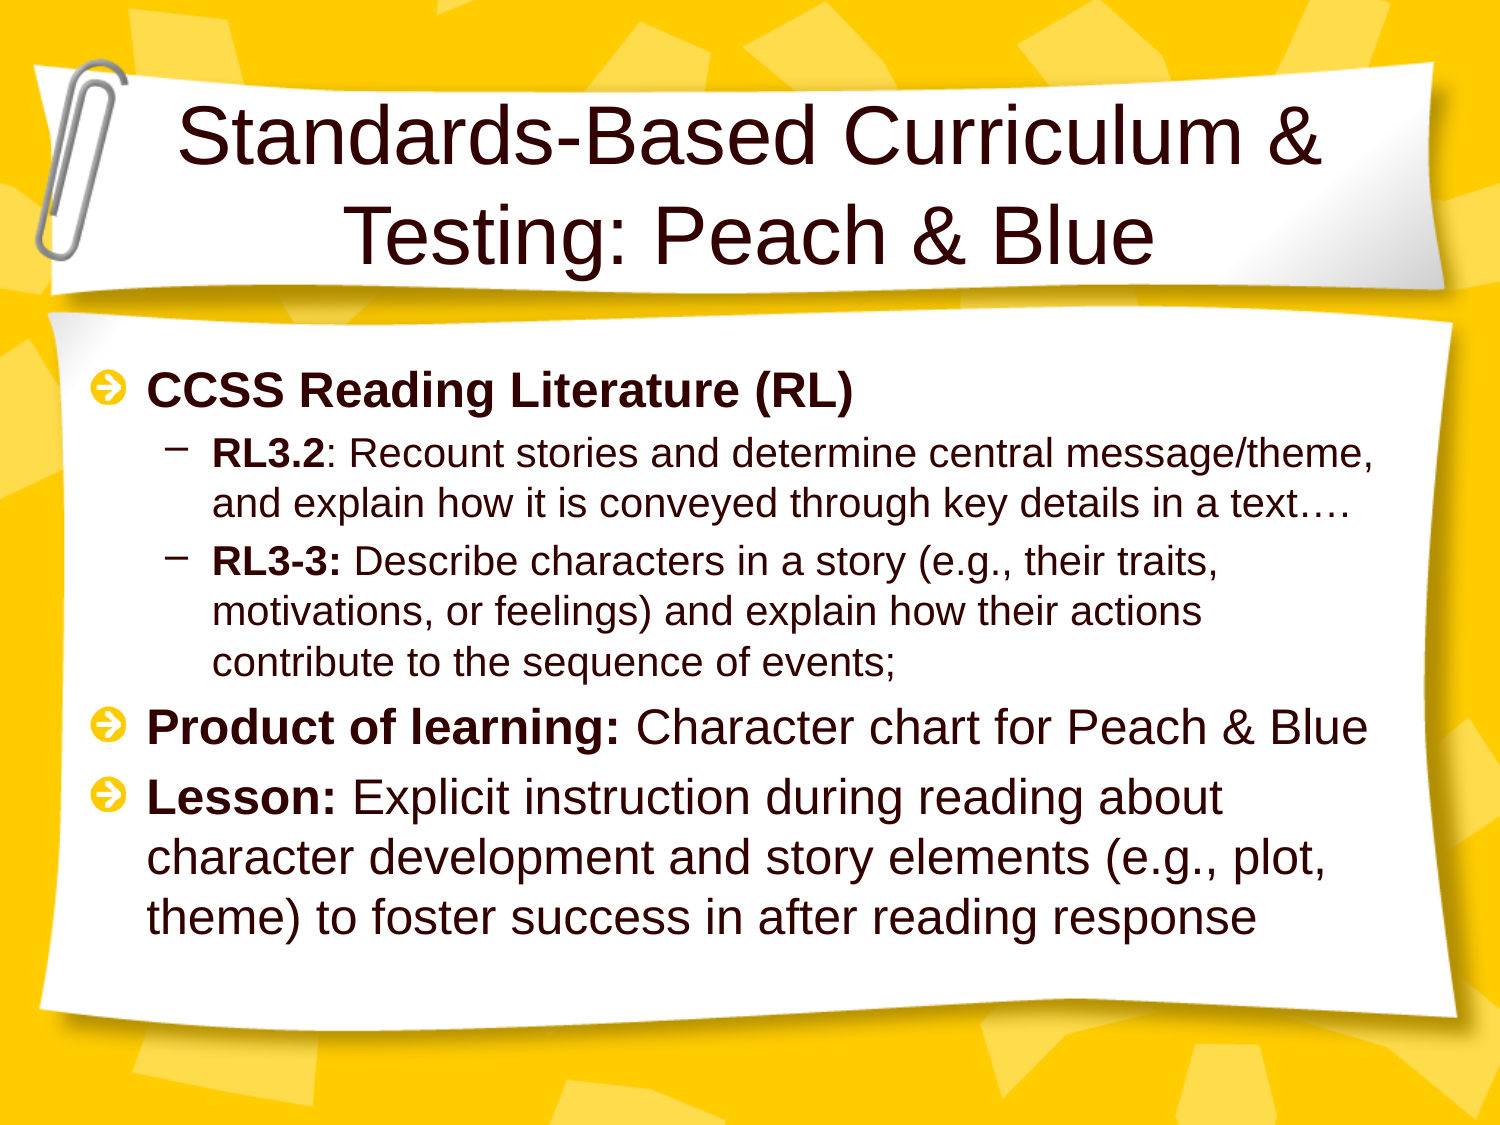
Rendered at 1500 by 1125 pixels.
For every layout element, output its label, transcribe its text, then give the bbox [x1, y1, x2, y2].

list CCSS Reading Literature (RL) RL3.2: Recount stories and determine central message/theme, and explain how it is conveyed through key details in a text…. RL3-3: Describe characters in a story (e.g., their traits, motivations, or feelings) and explain how their actions contribute to the sequence of events; Product of learning: Character chart for Peach & Blue Lesson: Explicit instruction during reading about character development and story elements (e.g., plot, theme) to foster success in after reading response [74, 349, 1401, 1026]
title Standards-Based Curriculum & Testing: Peach & Blue [112, 87, 1388, 276]
picture [0, 0, 1500, 1125]
